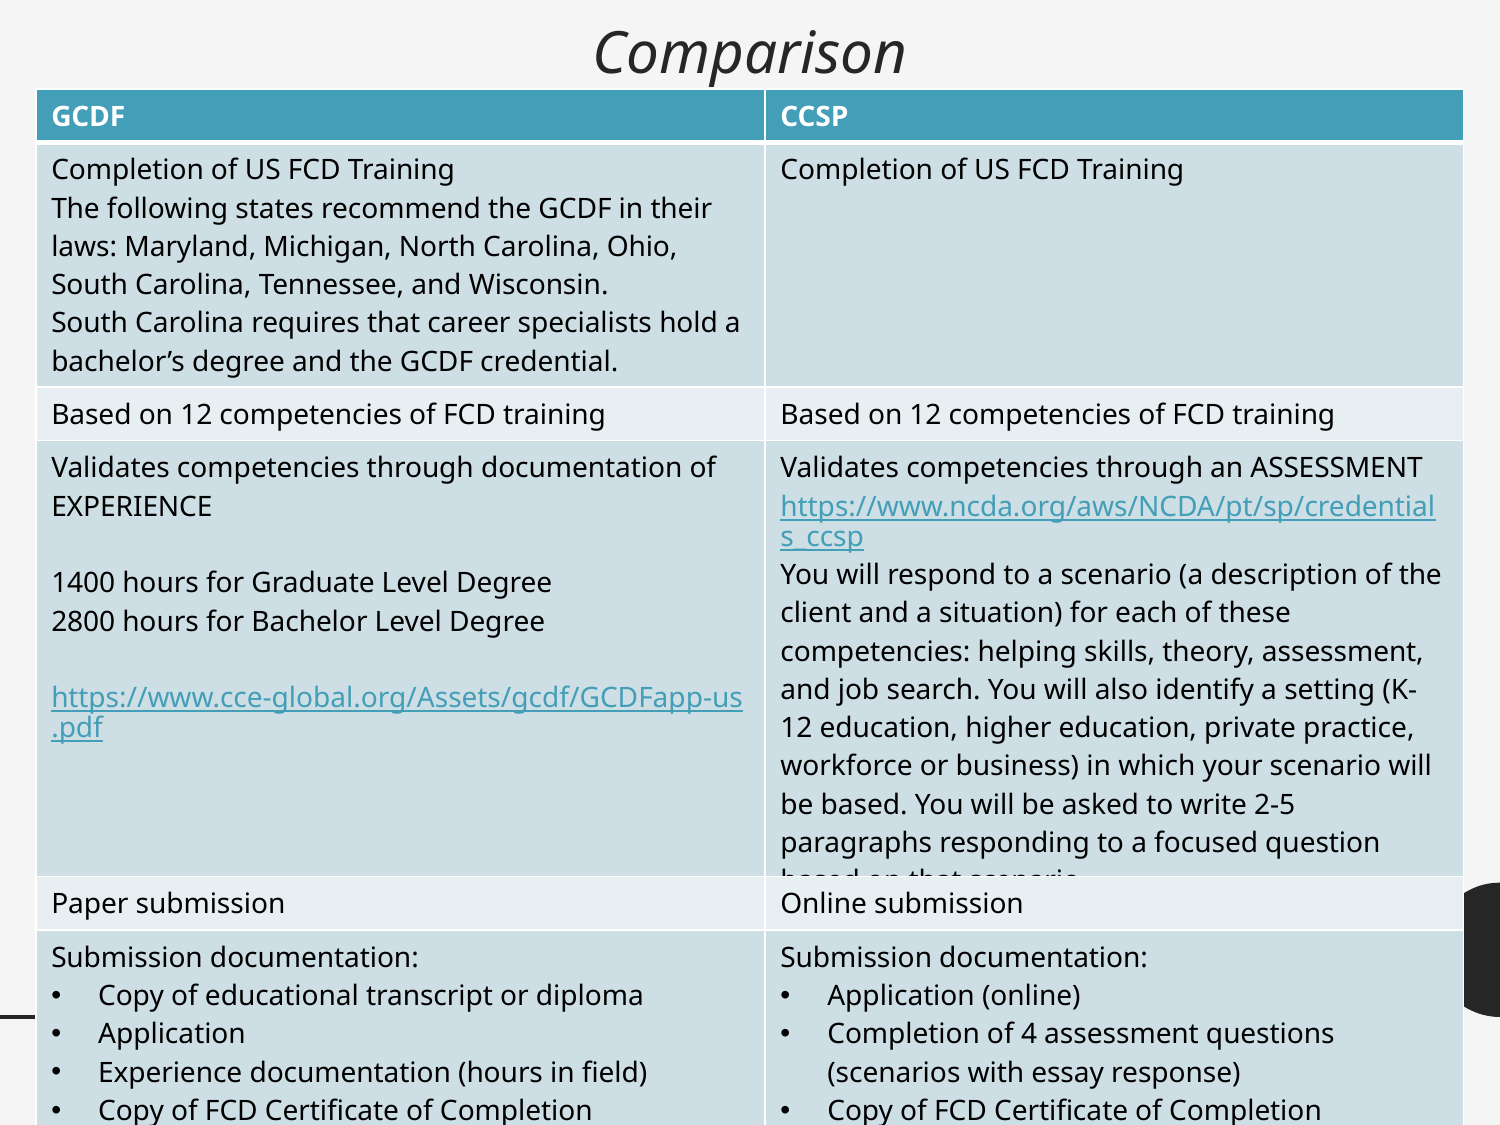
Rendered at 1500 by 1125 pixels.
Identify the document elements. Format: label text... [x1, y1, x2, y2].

table_header CCSP [766, 90, 1463, 140]
table_header GCDF [37, 90, 764, 140]
table_cell Paper submission [37, 877, 764, 929]
table_cell Based on 12 competencies of FCD training [37, 388, 764, 440]
table_cell Completion of US FCD Training The following states recommend the GCDF in their laws: Maryland, Michigan, North Carolina, Ohio, South Carolina, Tennessee, and Wisconsin. South Carolina requires that career specialists hold a bachelor’s degree and the GCDF credential. [37, 145, 764, 386]
table_cell Based on 12 competencies of FCD training [766, 388, 1463, 440]
table_cell Submission documentation: Application (online) Completion of 4 assessment questions (scenarios with essay response) Copy of FCD Certificate of Completion [766, 931, 1463, 1125]
table_cell Validates competencies through documentation of EXPERIENCE 1400 hours for Graduate Level Degree 2800 hours for Bachelor Level Degree https://www.cce-global.org/Assets/gcdf/GCDFapp-us.pdf [37, 441, 764, 876]
table_cell Online submission [766, 877, 1463, 929]
table_cell Completion of US FCD Training [766, 145, 1463, 386]
table_cell Validates competencies through an ASSESSMENT https://www.ncda.org/aws/NCDA/pt/sp/credentials_ccsp You will respond to a scenario (a description of the client and a situation) for each of these competencies: helping skills, theory, assessment, and job search. You will also identify a setting (K-12 education, higher education, private practice, workforce or business) in which your scenario will be based. You will be asked to write 2-5 paragraphs responding to a focused question based on that scenario. [766, 441, 1463, 876]
title Comparison [135, 15, 1365, 88]
table_cell Submission documentation: Copy of educational transcript or diploma Application Experience documentation (hours in field) Copy of FCD Certificate of Completion [37, 931, 764, 1125]
